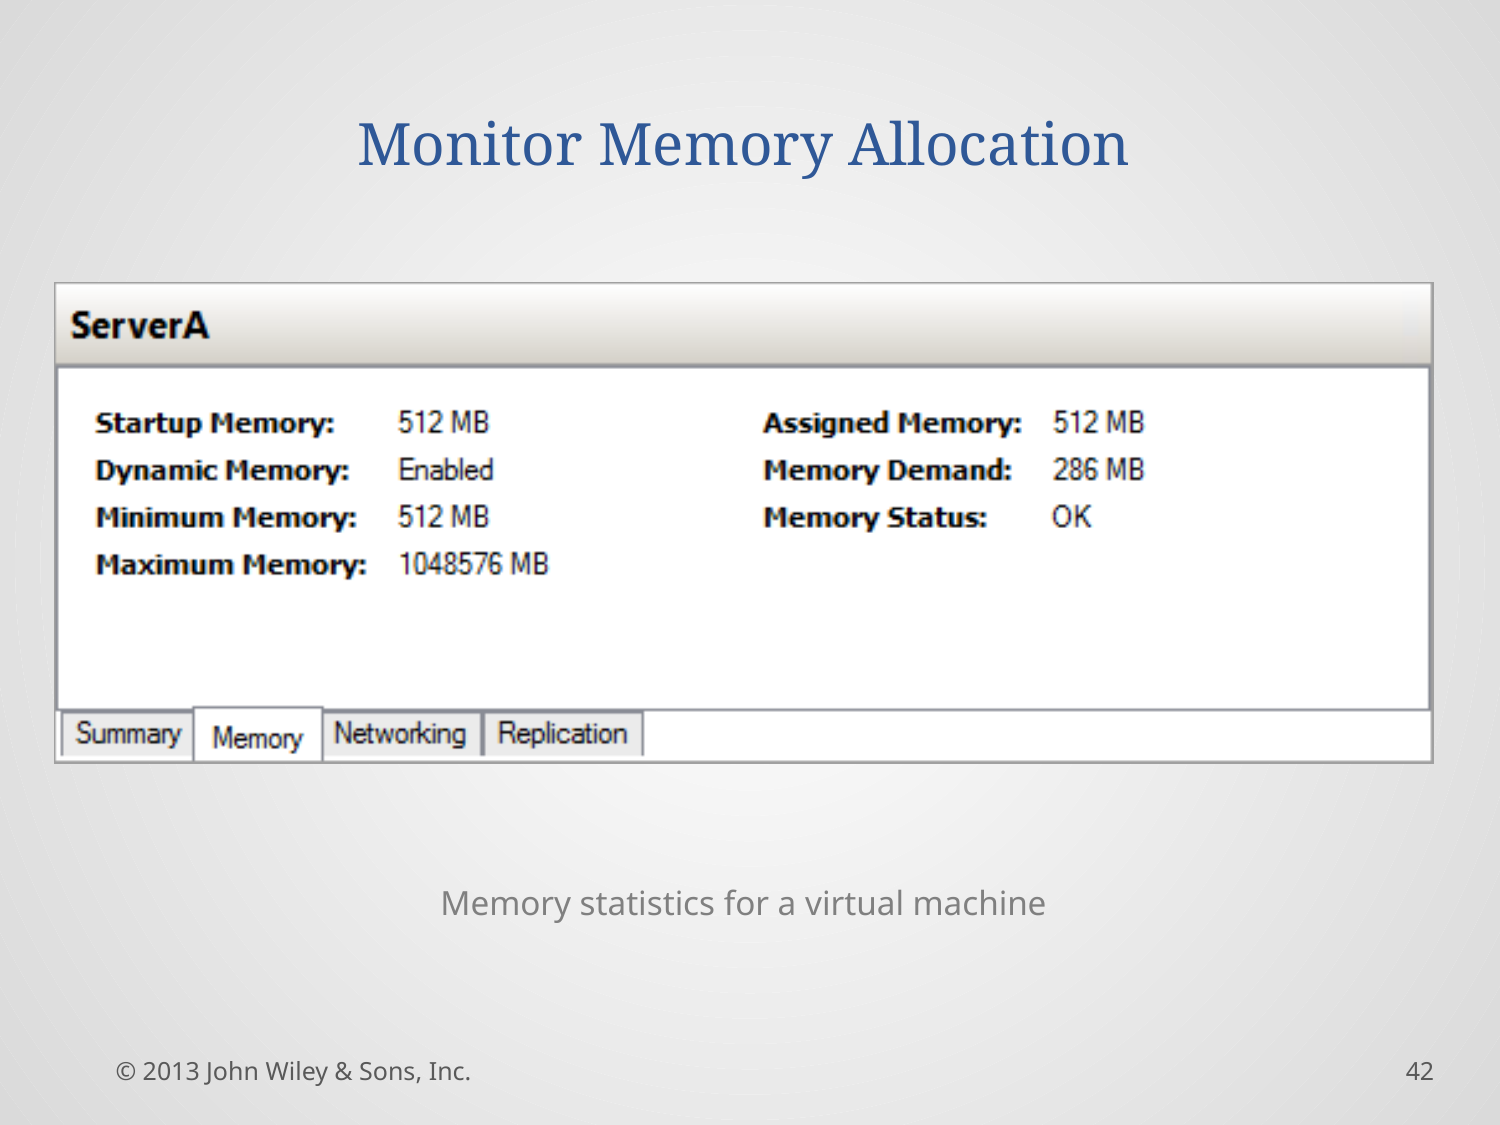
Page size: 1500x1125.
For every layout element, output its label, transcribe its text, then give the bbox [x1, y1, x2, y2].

slide_number 42 [1401, 1042, 1494, 1103]
footer © 2013 John Wiley & Sons, Inc. [108, 1042, 576, 1103]
title Monitor Memory Allocation [275, 37, 1213, 185]
list Memory statistics for a virtual machine [275, 875, 1213, 988]
picture [54, 282, 1434, 764]
